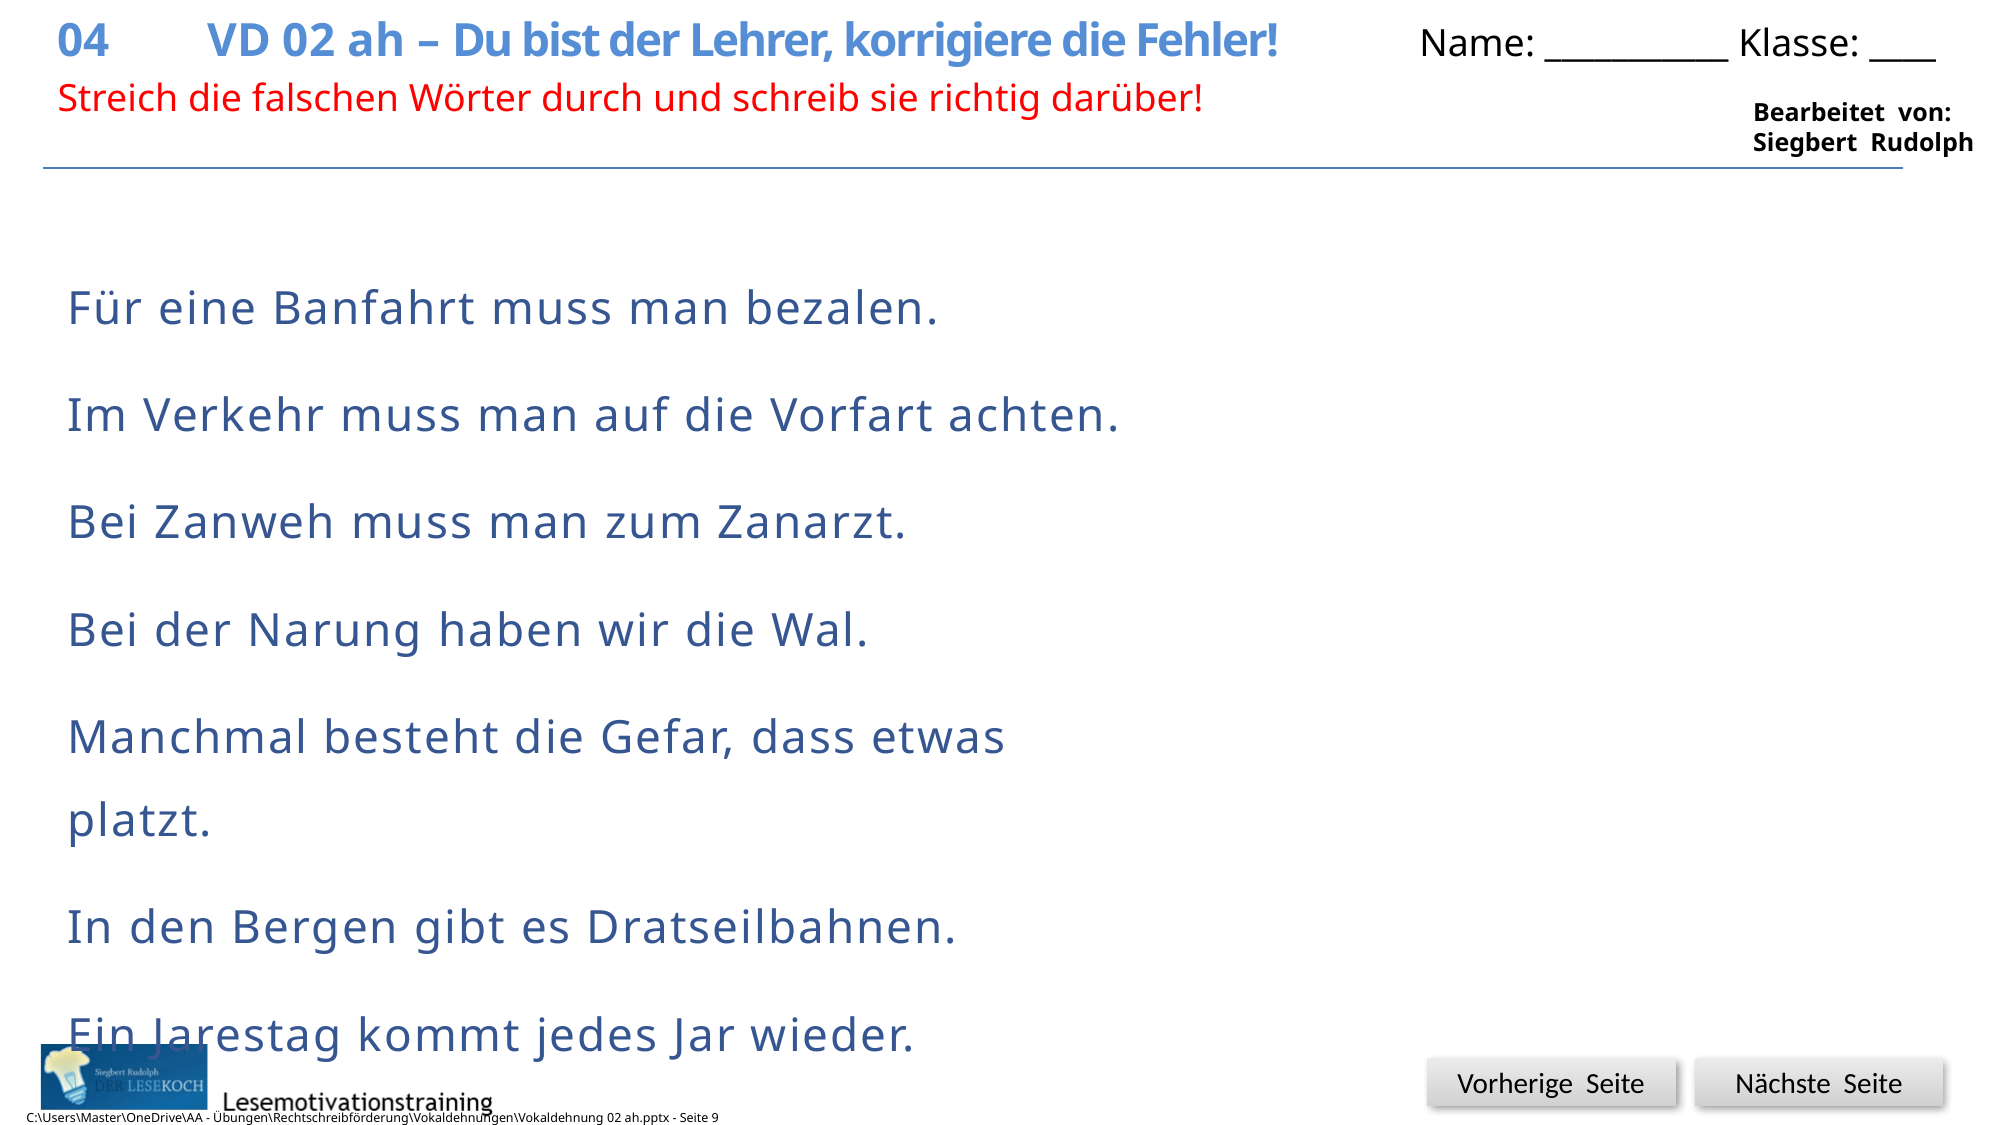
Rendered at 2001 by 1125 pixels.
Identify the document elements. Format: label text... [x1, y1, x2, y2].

text_box C:\Users\Master\OneDrive\AA - Übungen\Rechtschreibförderung\Vokaldehnungen\Vokaldehnung 02 ah.pptx - Seite 9 [11, 1102, 734, 1125]
text_box Streich die falschen Wörter durch und schreib sie richtig darüber! [42, 66, 1544, 127]
text_box 04 VD 02 ah – Du bist der Lehrer, korrigiere die Fehler! Name: ___________ Klasse: ____ [42, 3, 2000, 73]
picture [40, 1044, 508, 1102]
text_box Für eine Banfahrt muss man bezalen. Im Verkehr muss man auf die Vorfart achten. Bei Zanweh muss man zum Zanarzt. Bei der Narung haben wir die Wal. Manchmal besteht die Gefar, dass etwas platzt. In den Bergen gibt es Dratseilbahnen. Ein Jarestag kommt jedes Jar wieder. [52, 243, 1164, 1068]
